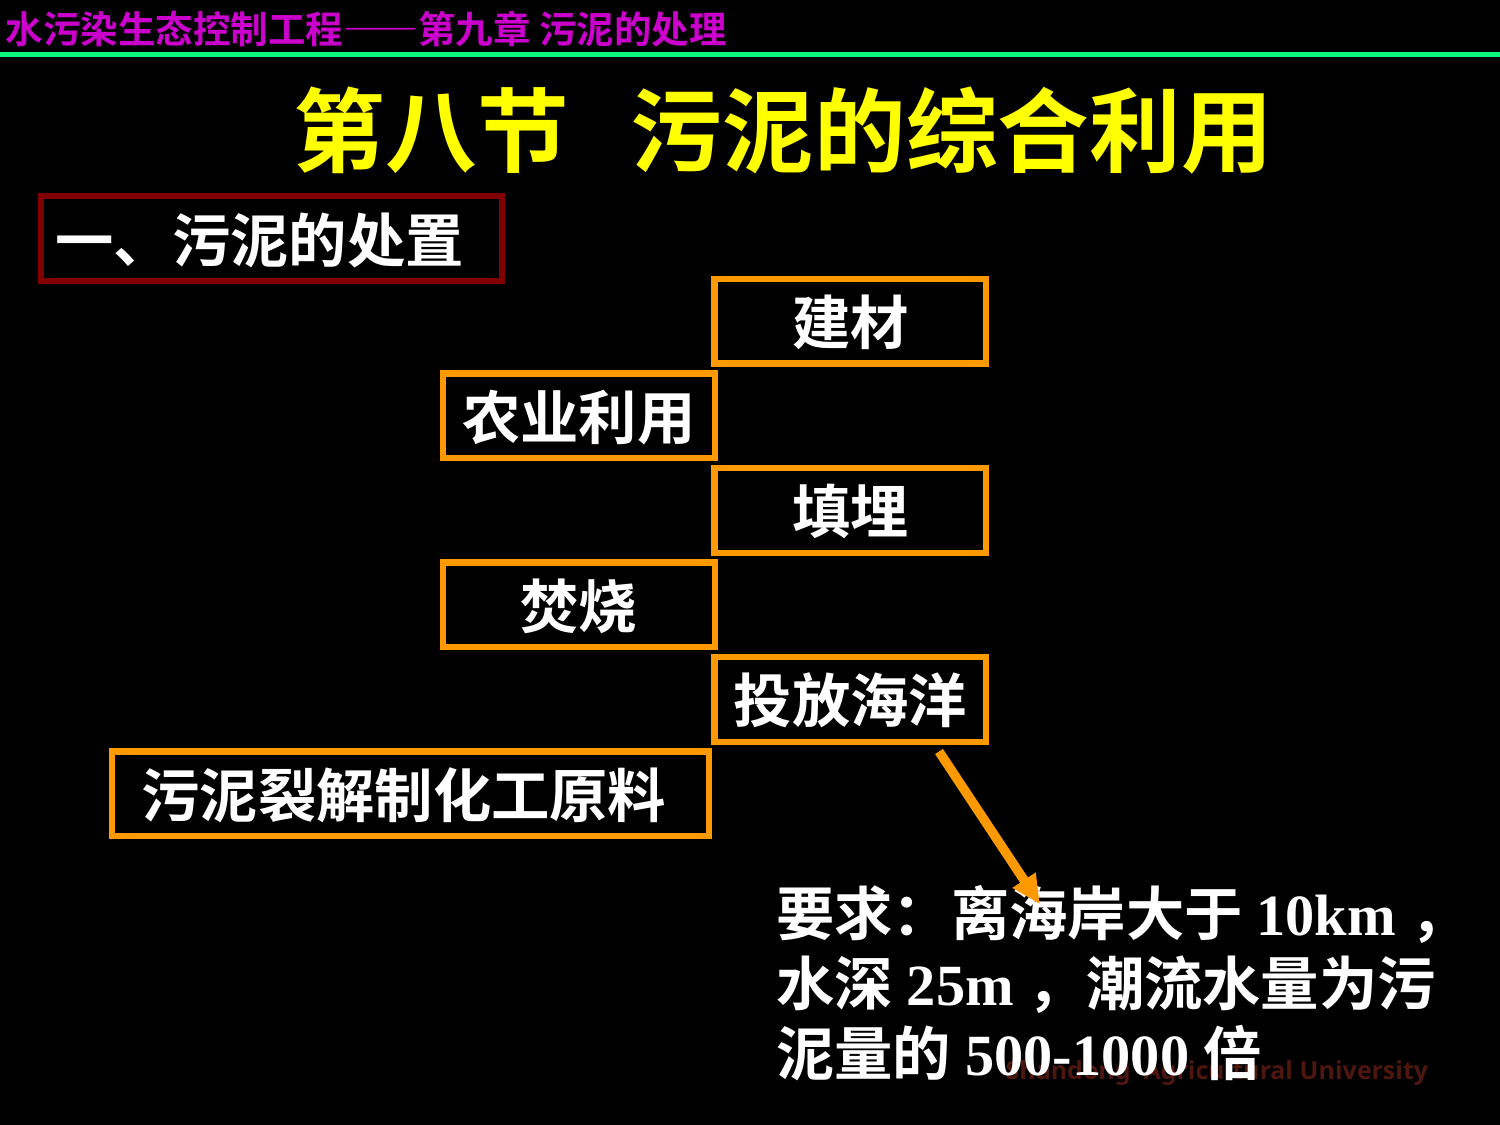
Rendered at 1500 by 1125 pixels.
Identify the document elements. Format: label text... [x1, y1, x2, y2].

text_box 填埋 [714, 467, 987, 553]
text_box [938, 751, 1040, 904]
text_box 污泥裂解制化工原料 [112, 751, 710, 837]
text_box 建材 [714, 278, 987, 364]
text_box 农业利用 [442, 373, 715, 459]
text_box 投放海洋 [714, 657, 987, 742]
text_box 要求：离海岸大于10km，水深25m，潮流水量为污泥量的500-1000倍 [761, 869, 1500, 1095]
text_box 一、污泥的处置 [41, 196, 502, 282]
text_box 焚烧 [442, 562, 715, 648]
text_box 第八节 污泥的综合利用 [171, 66, 1397, 191]
